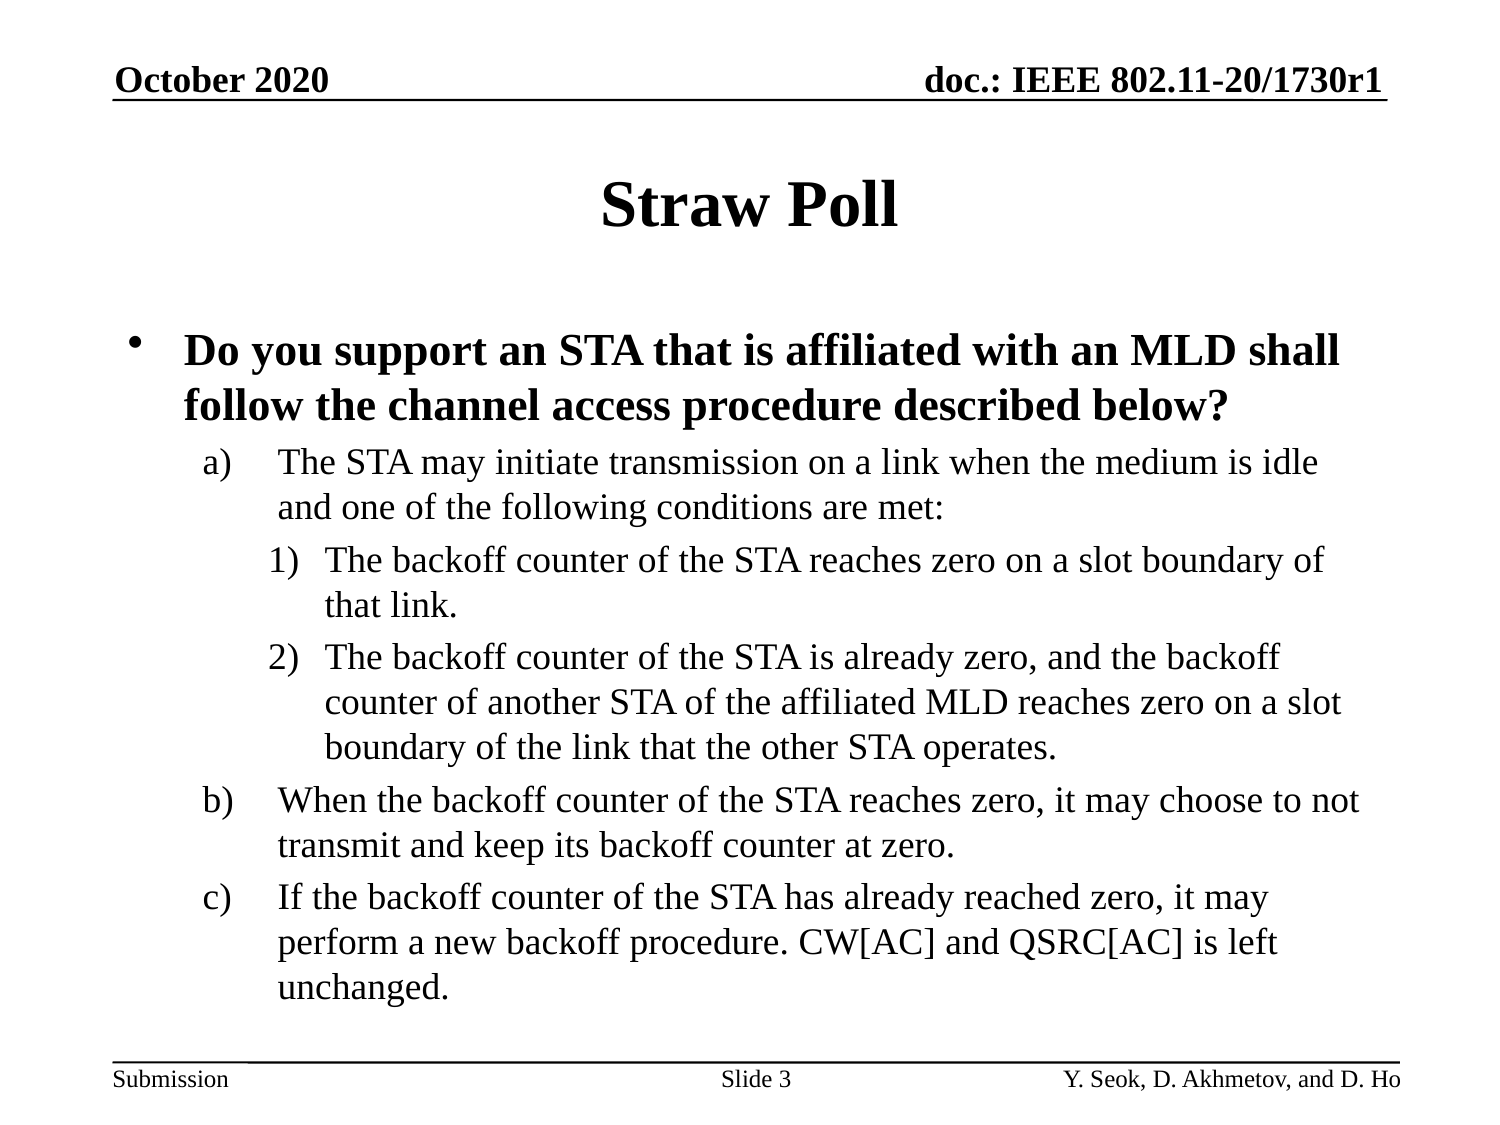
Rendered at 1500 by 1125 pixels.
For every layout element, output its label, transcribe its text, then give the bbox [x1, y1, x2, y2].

title Straw Poll [112, 112, 1388, 288]
footer Y. Seok, D. Akhmetov, and D. Ho [1059, 1061, 1402, 1093]
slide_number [114, 54, 332, 101]
list Do you support an STA that is affiliated with an MLD shall follow the channel access procedure described below? The STA may initiate transmission on a link when the medium is idle and one of the following conditions are met: The backoff counter of the STA reaches zero on a slot boundary of that link. The backoff counter of the STA is already zero, and the backoff counter of another STA of the affiliated MLD reaches zero on a slot boundary of the link that the other STA operates. When the backoff counter of the STA reaches zero, it may choose to not transmit and keep its backoff counter at zero. If the backoff counter of the STA has already reached zero, it may perform a new backoff procedure. CW[AC] and QSRC[AC] is left unchanged. [112, 312, 1388, 988]
slide_number Slide 3 [712, 1061, 800, 1093]
